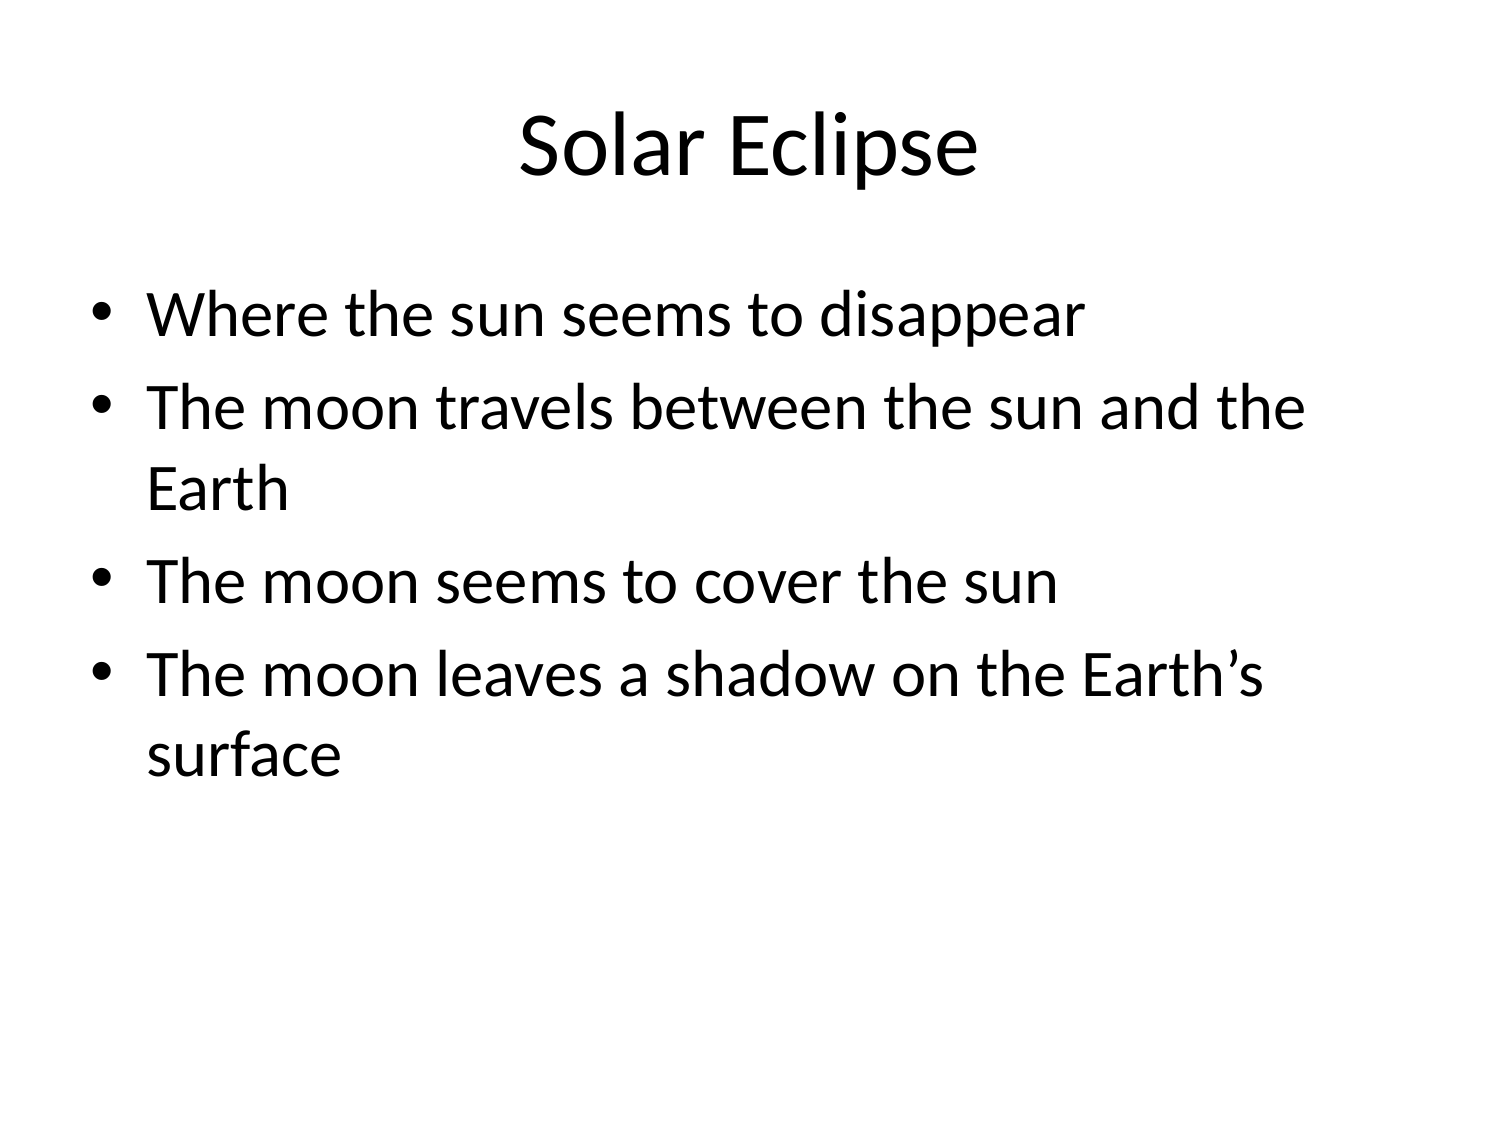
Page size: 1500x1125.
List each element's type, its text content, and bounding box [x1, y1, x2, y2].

list Where the sun seems to disappear The moon travels between the sun and the Earth The moon seems to cover the sun The moon leaves a shadow on the Earth’s surface [75, 262, 1425, 1005]
title Solar Eclipse [75, 45, 1425, 233]
